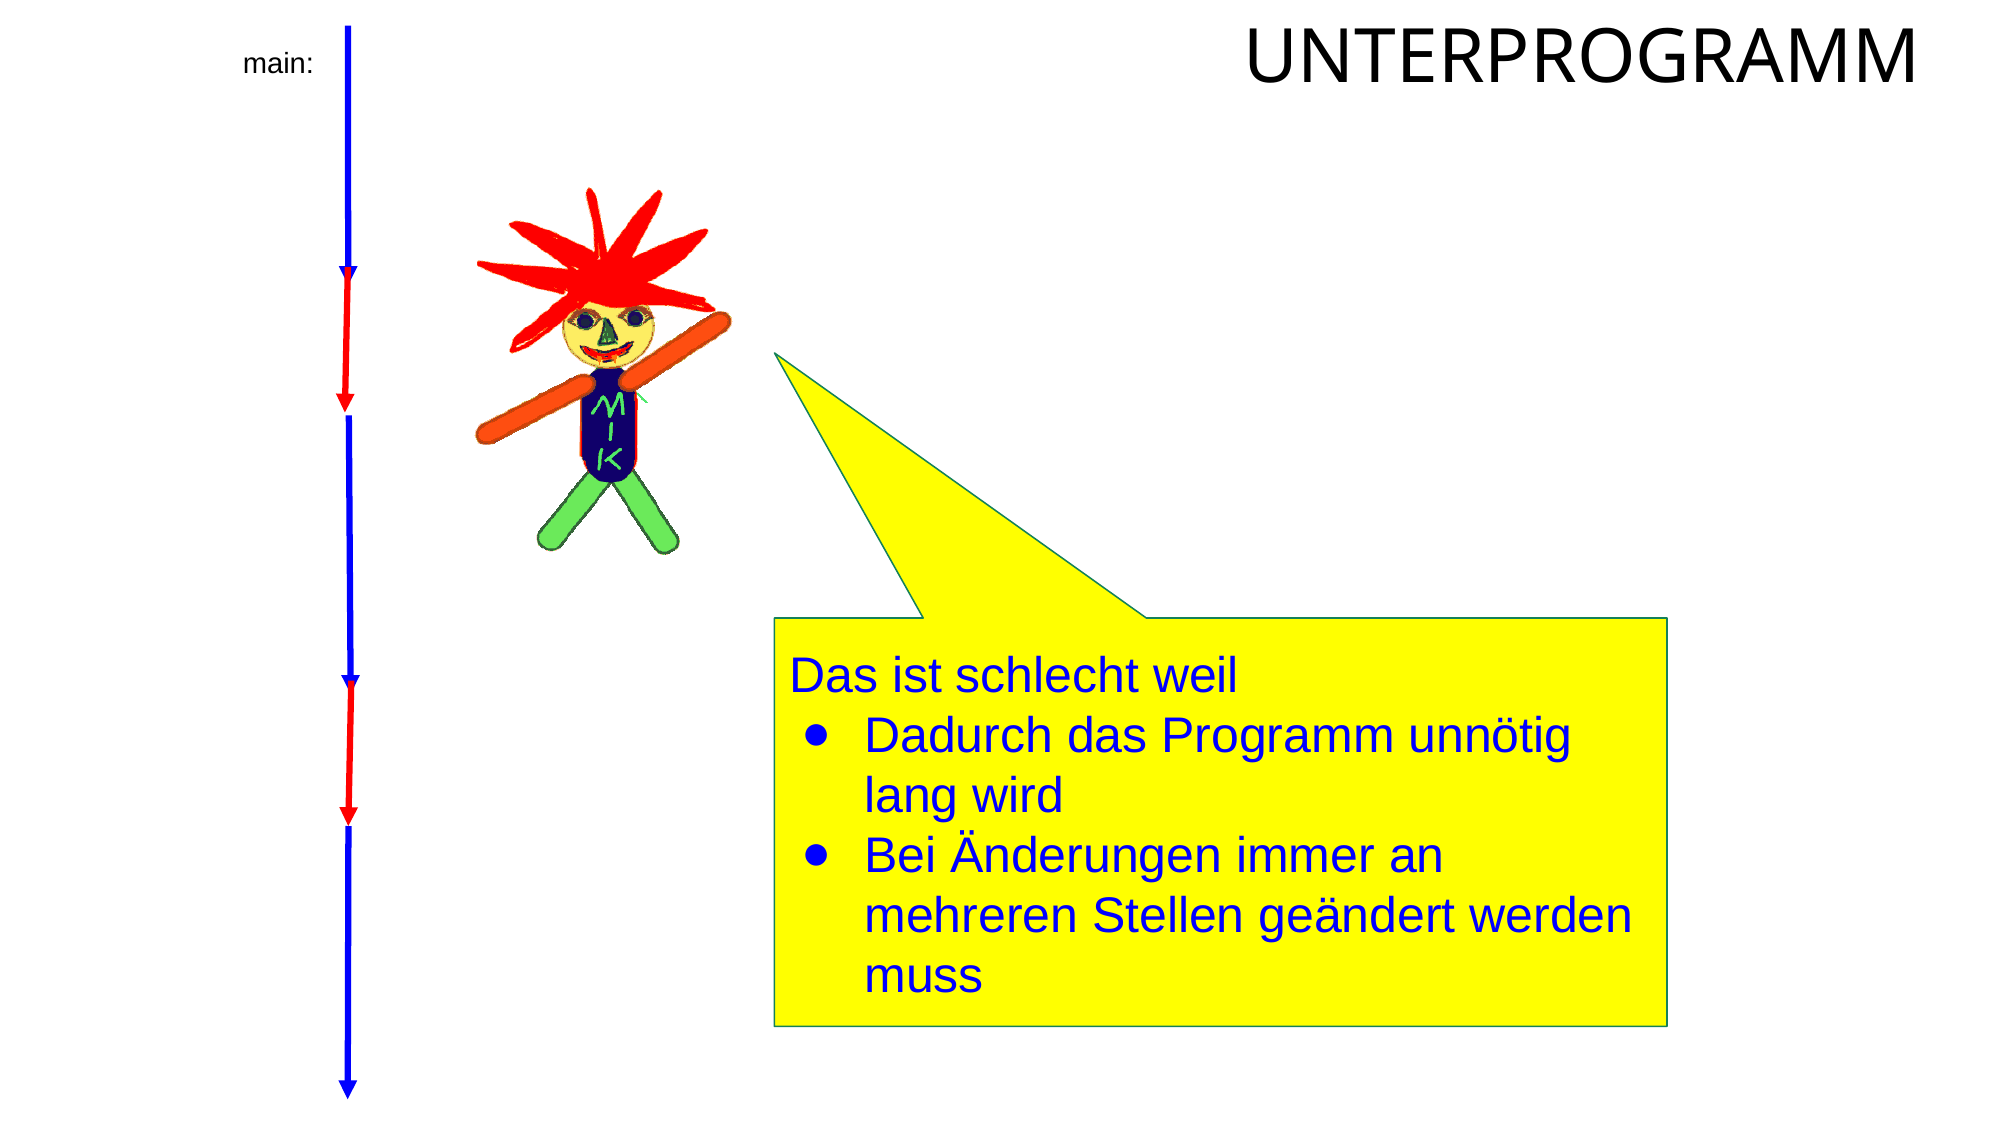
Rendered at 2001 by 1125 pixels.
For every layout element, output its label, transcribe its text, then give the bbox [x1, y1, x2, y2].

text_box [347, 680, 352, 827]
title UNTERPROGRAMM [1228, 0, 2000, 116]
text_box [344, 266, 348, 413]
text_box Das ist schlecht weil Dadurch das Programm unnötig lang wird Bei Änderungen immer an mehreren Stellen geändert werden muss [774, 352, 1668, 1027]
text_box main: [227, 29, 344, 110]
picture [448, 177, 749, 563]
